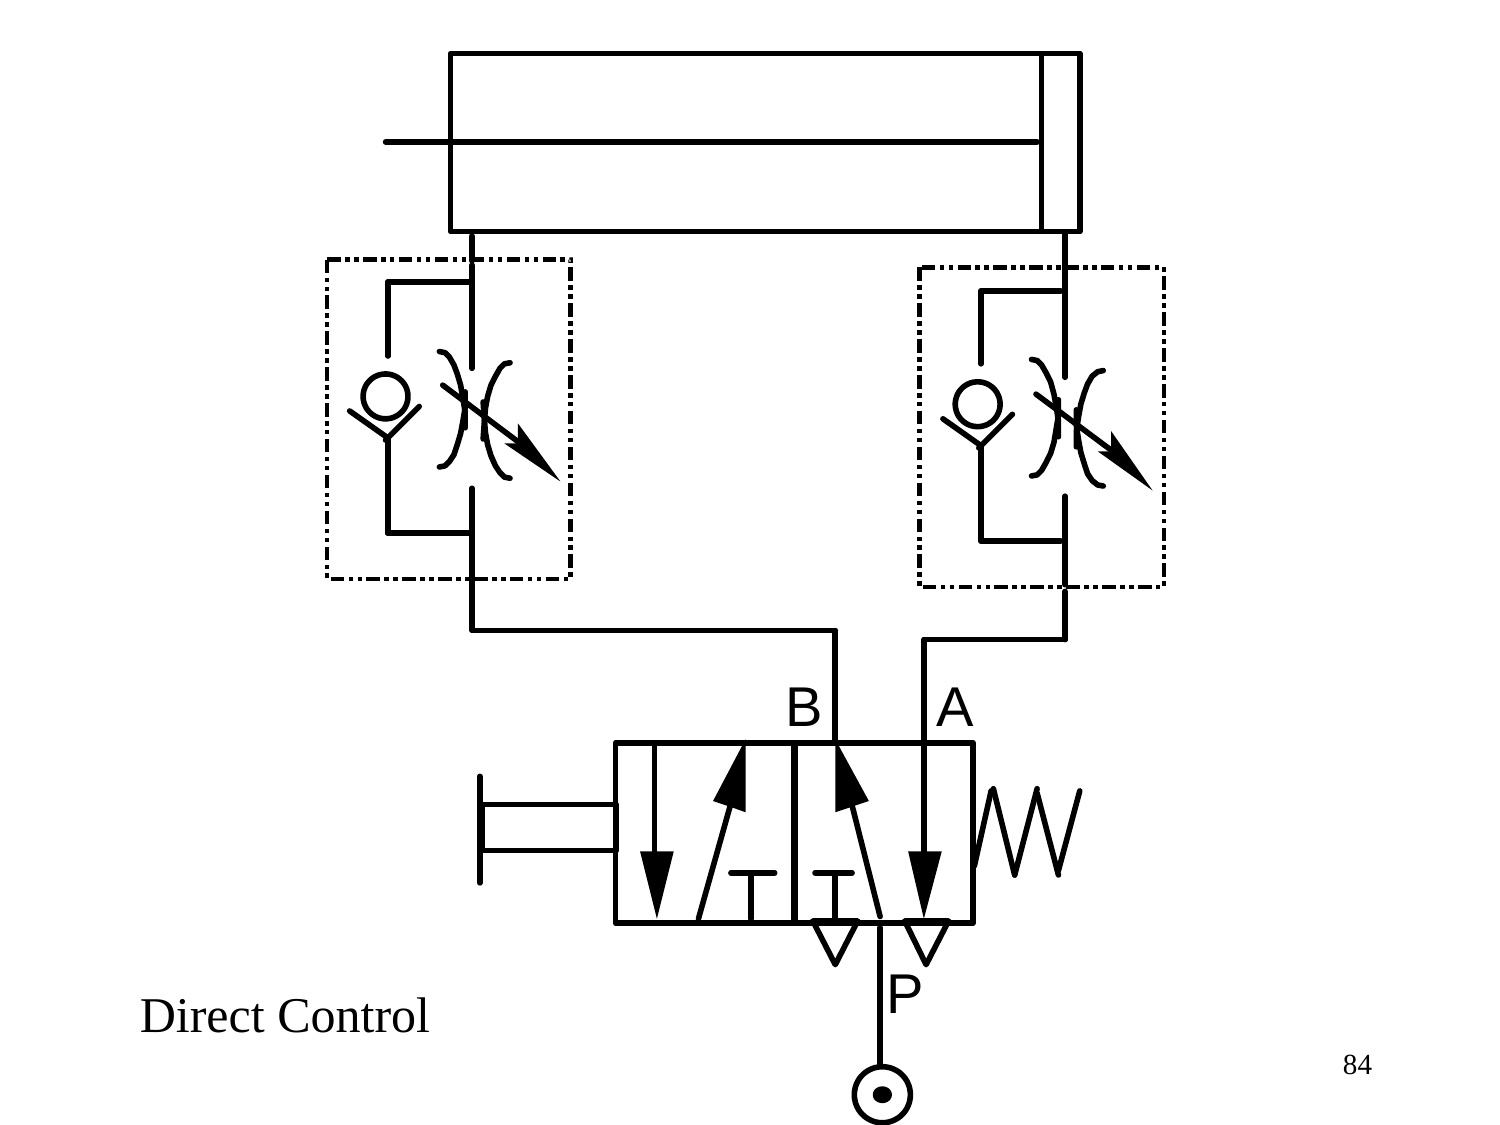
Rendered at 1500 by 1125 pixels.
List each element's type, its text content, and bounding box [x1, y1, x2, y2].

slide_number 84 [1171, 1024, 1388, 1101]
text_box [324, 49, 1167, 1125]
text_box Direct Control [124, 974, 319, 1050]
